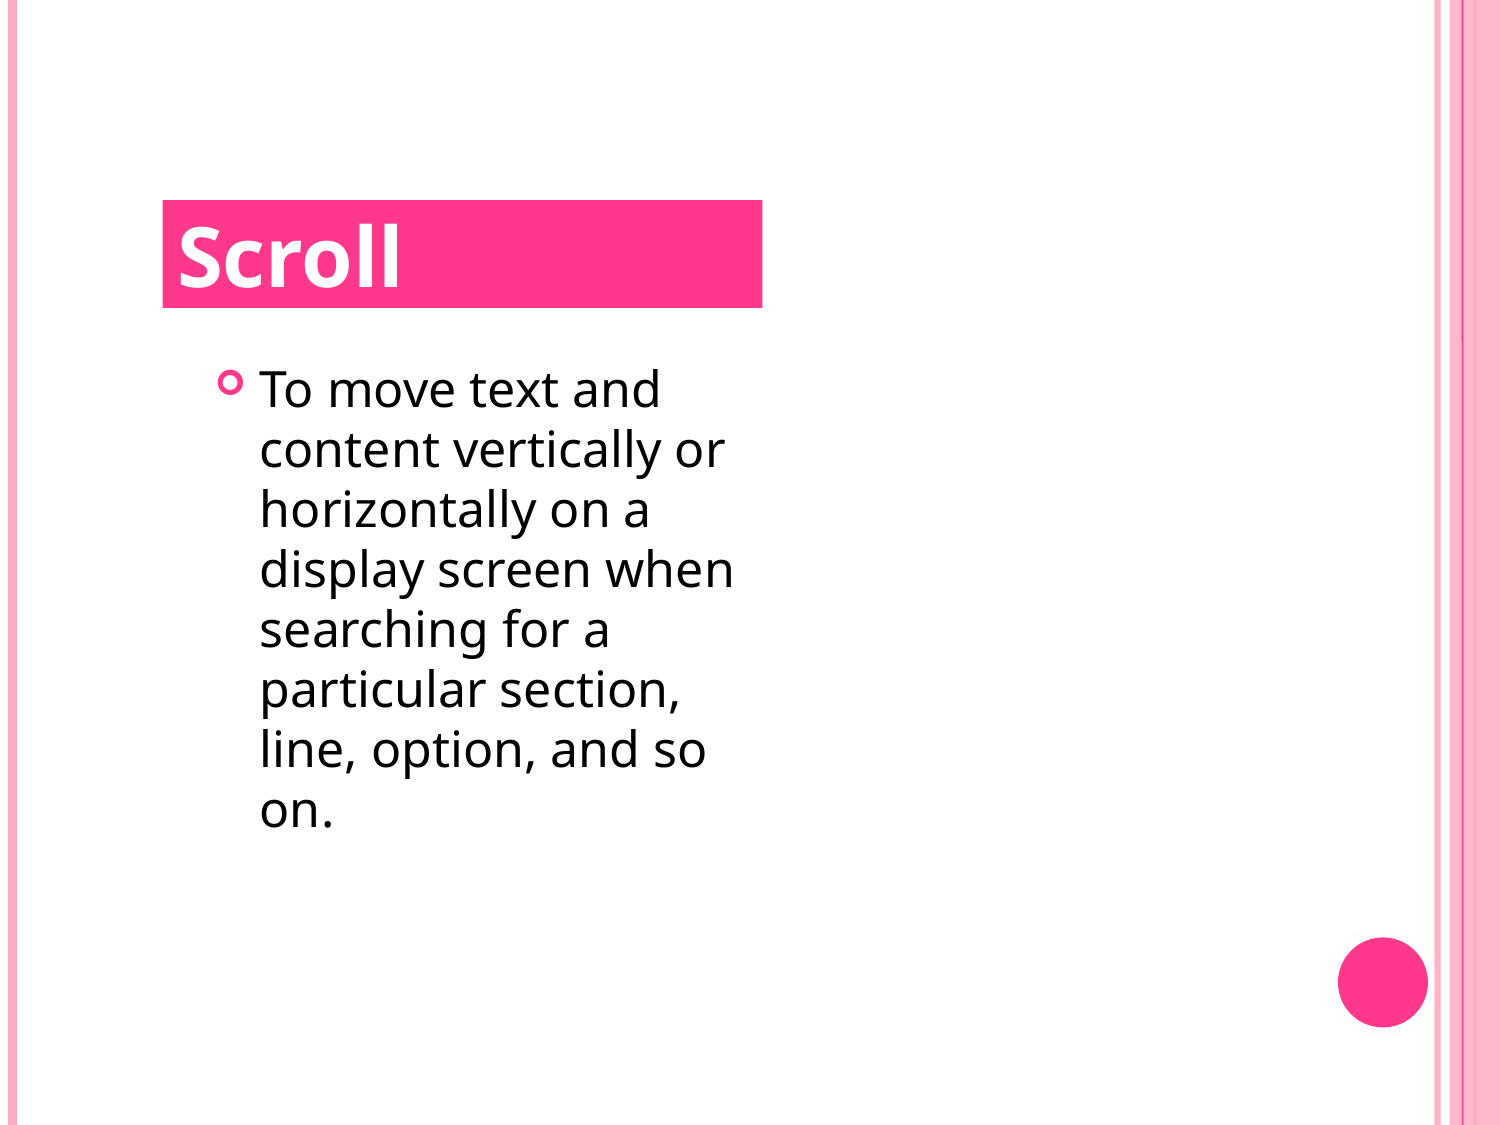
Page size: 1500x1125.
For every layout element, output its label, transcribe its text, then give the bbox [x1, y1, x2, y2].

list To move text and content vertically or horizontally on a display screen when searching for a particular section, line, option, and so on. [200, 350, 800, 988]
list Scroll [162, 200, 763, 308]
